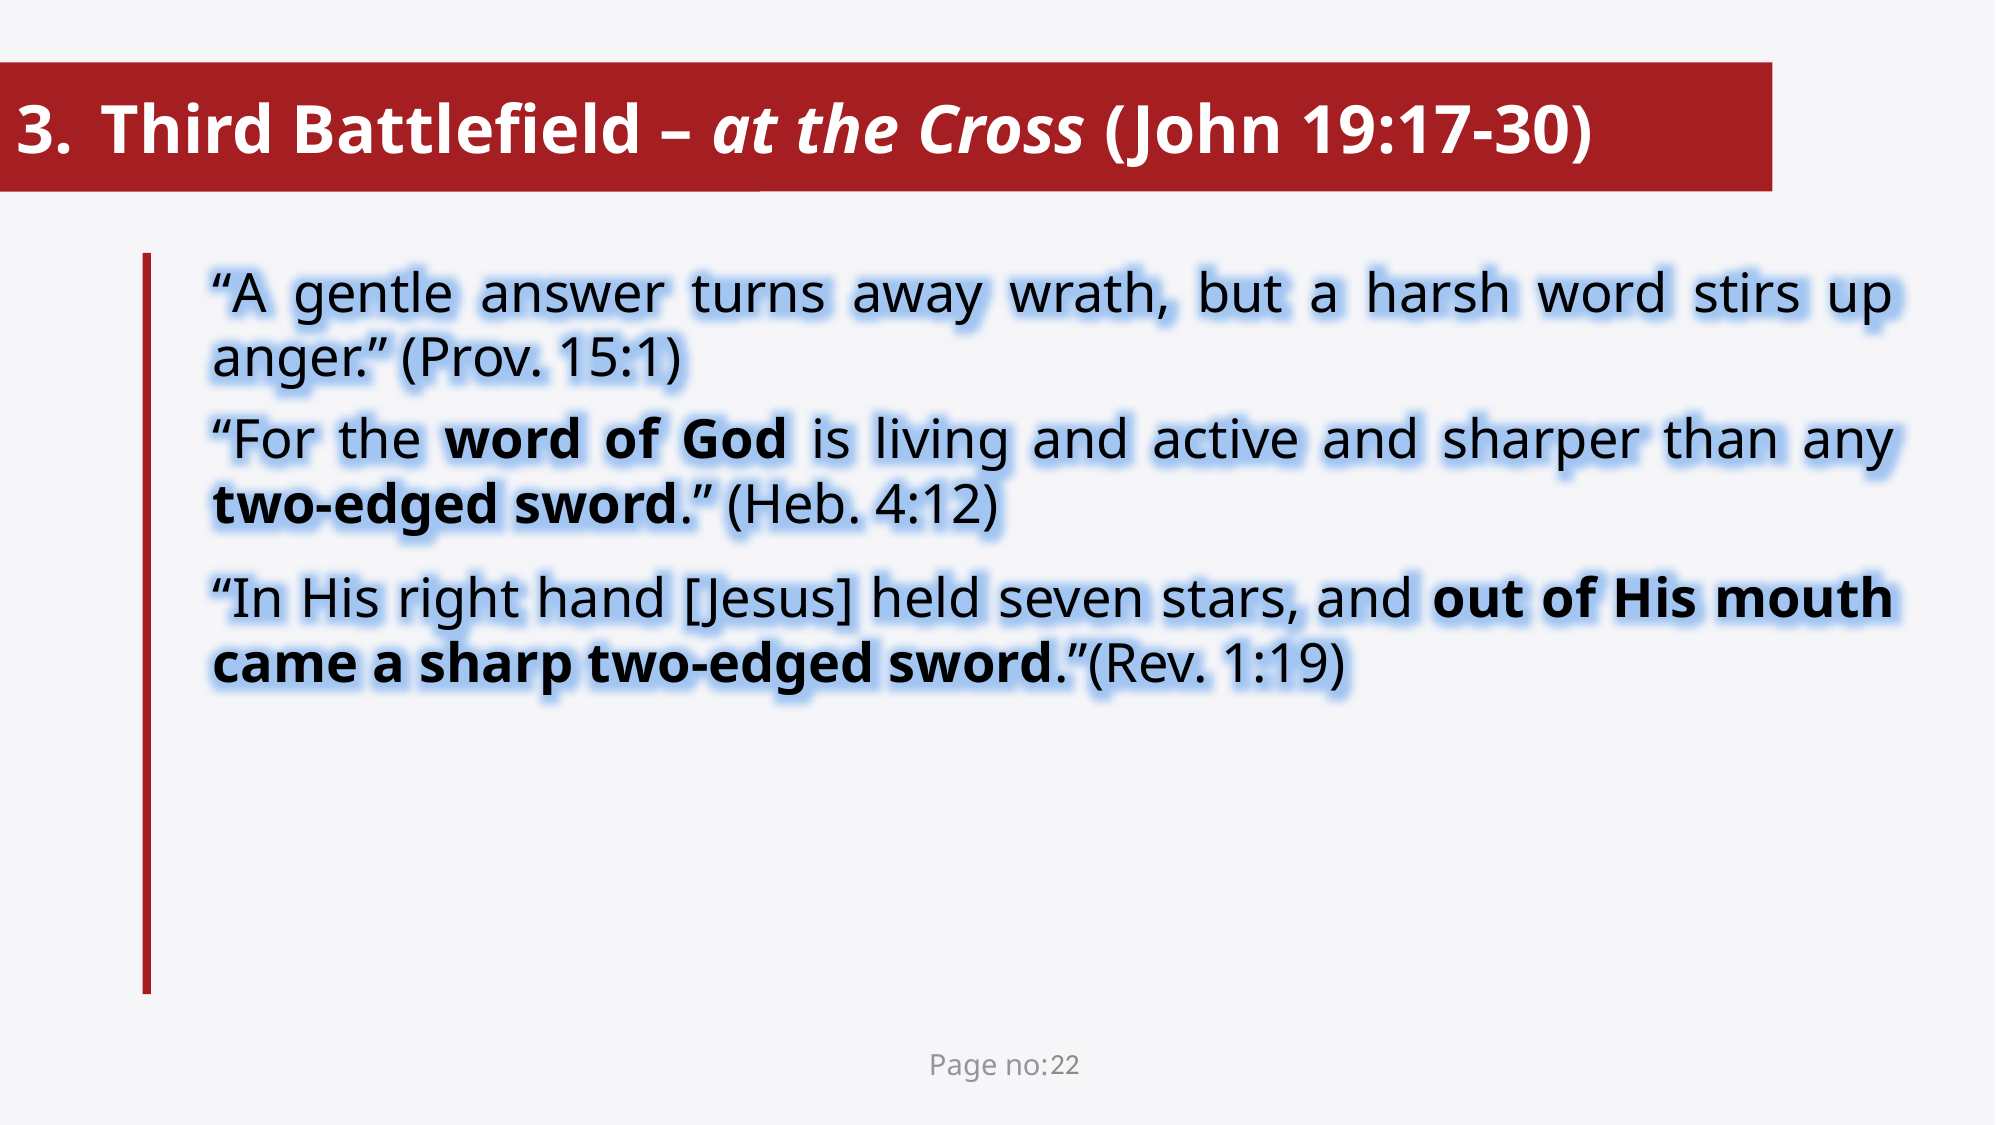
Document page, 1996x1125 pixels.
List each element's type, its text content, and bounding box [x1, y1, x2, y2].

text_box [1, 62, 1798, 192]
text_box “For the word of God is living and active and sharper than any two-edged sword.” (Heb. 4:12) [198, 396, 1911, 542]
text_box “In His right hand [Jesus] held seven stars, and out of His mouth came a sharp two-edged sword.”(Rev. 1:19) [198, 556, 1911, 701]
text_box “A gentle answer turns away wrath, but a harsh word stirs up anger.” (Prov. 15:1) [198, 250, 1911, 391]
